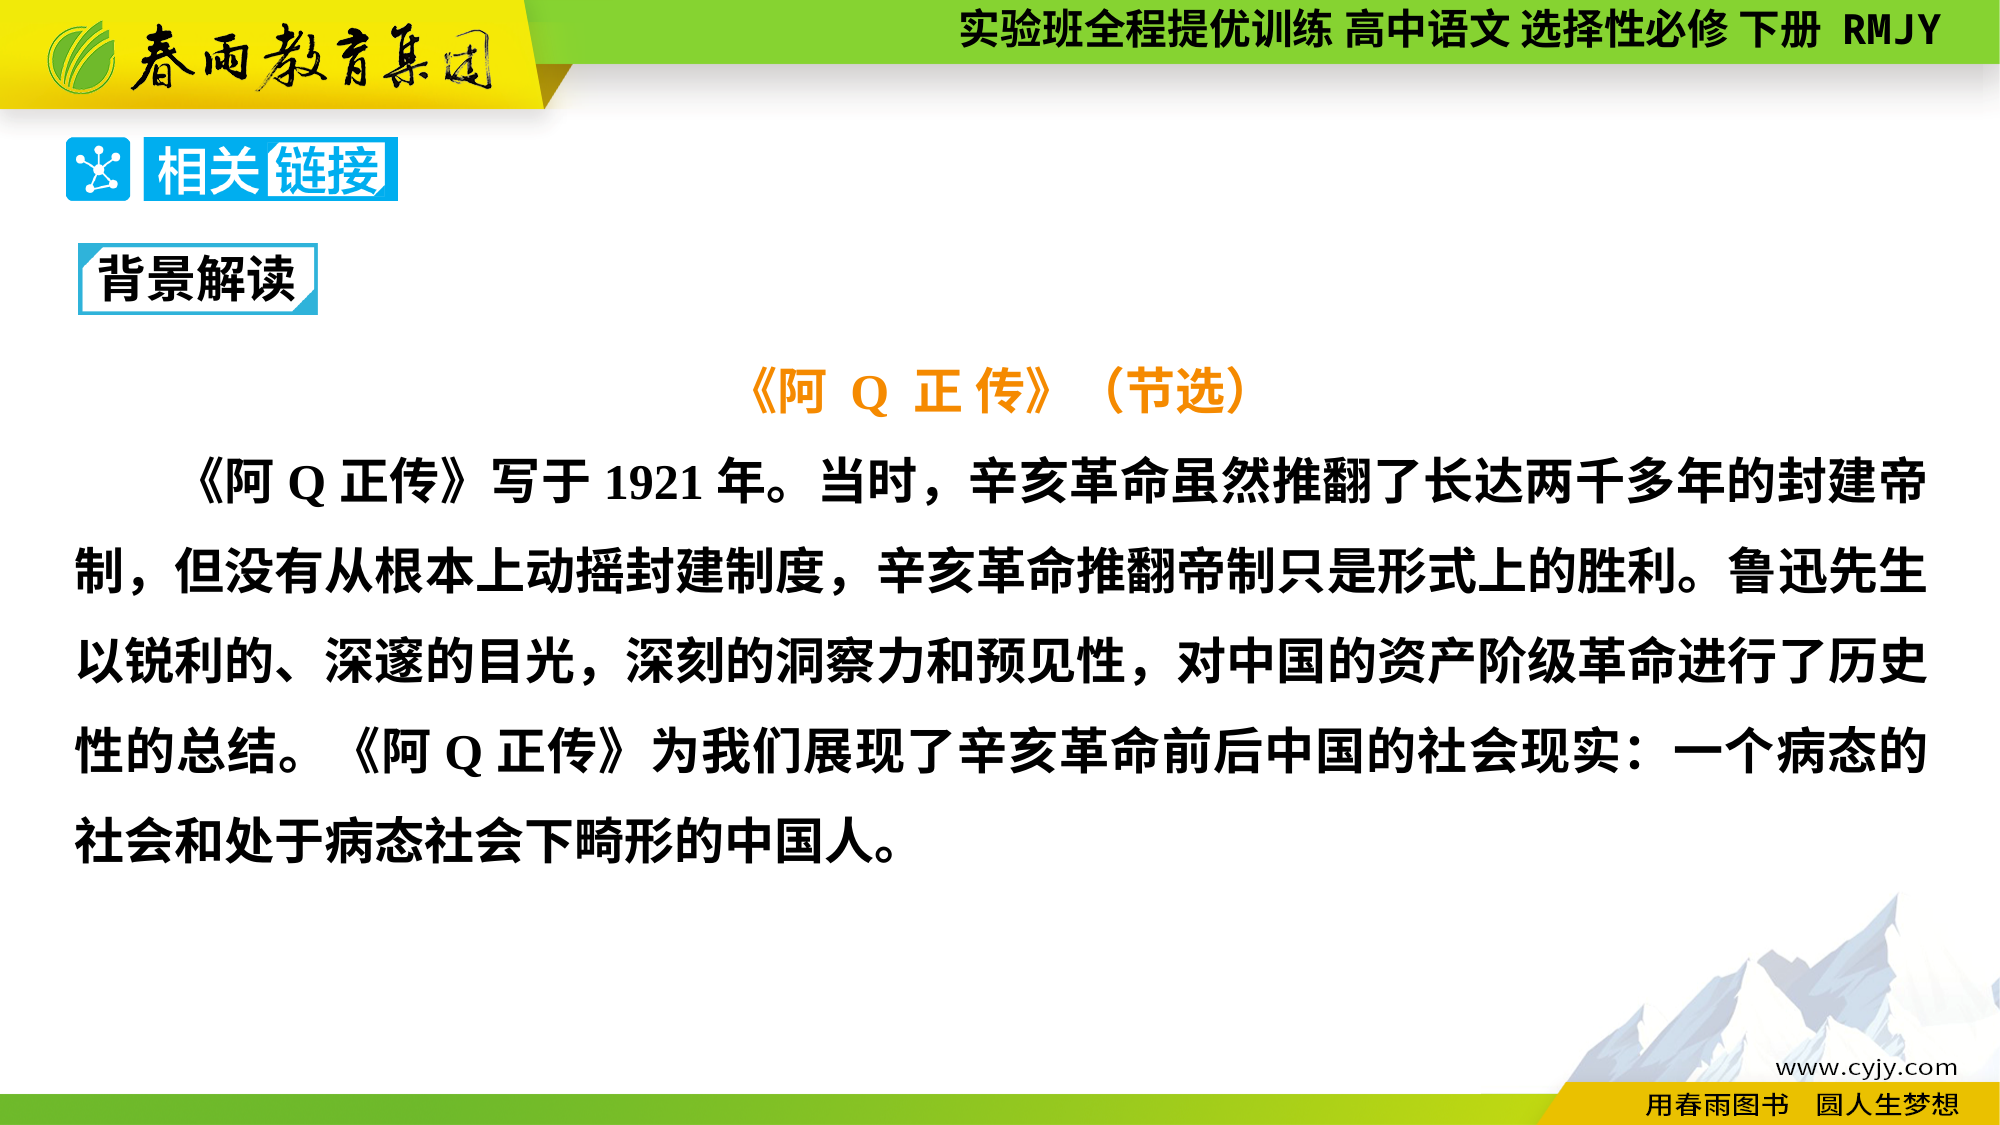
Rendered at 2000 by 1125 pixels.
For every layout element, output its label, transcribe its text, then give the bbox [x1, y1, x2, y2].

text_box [78, 240, 319, 317]
picture [0, 0, 2000, 1125]
list 《阿 Q 正 传》（节选） 《阿Q正传》写于1921年。当时，辛亥革命虽然推翻了长达两千多年的封建帝制，但没有从根本上动摇封建制度，辛亥革命推翻帝制只是形式上的胜利。鲁迅先生以锐利的、深邃的目光，深刻的洞察力和预见性，对中国的资产阶级革命进行了历史性的总结。《阿Q正传》为我们展现了辛亥革命前后中国的社会现实：一个病态的社会和处于病态社会下畸形的中国人。 [59, 322, 1944, 883]
